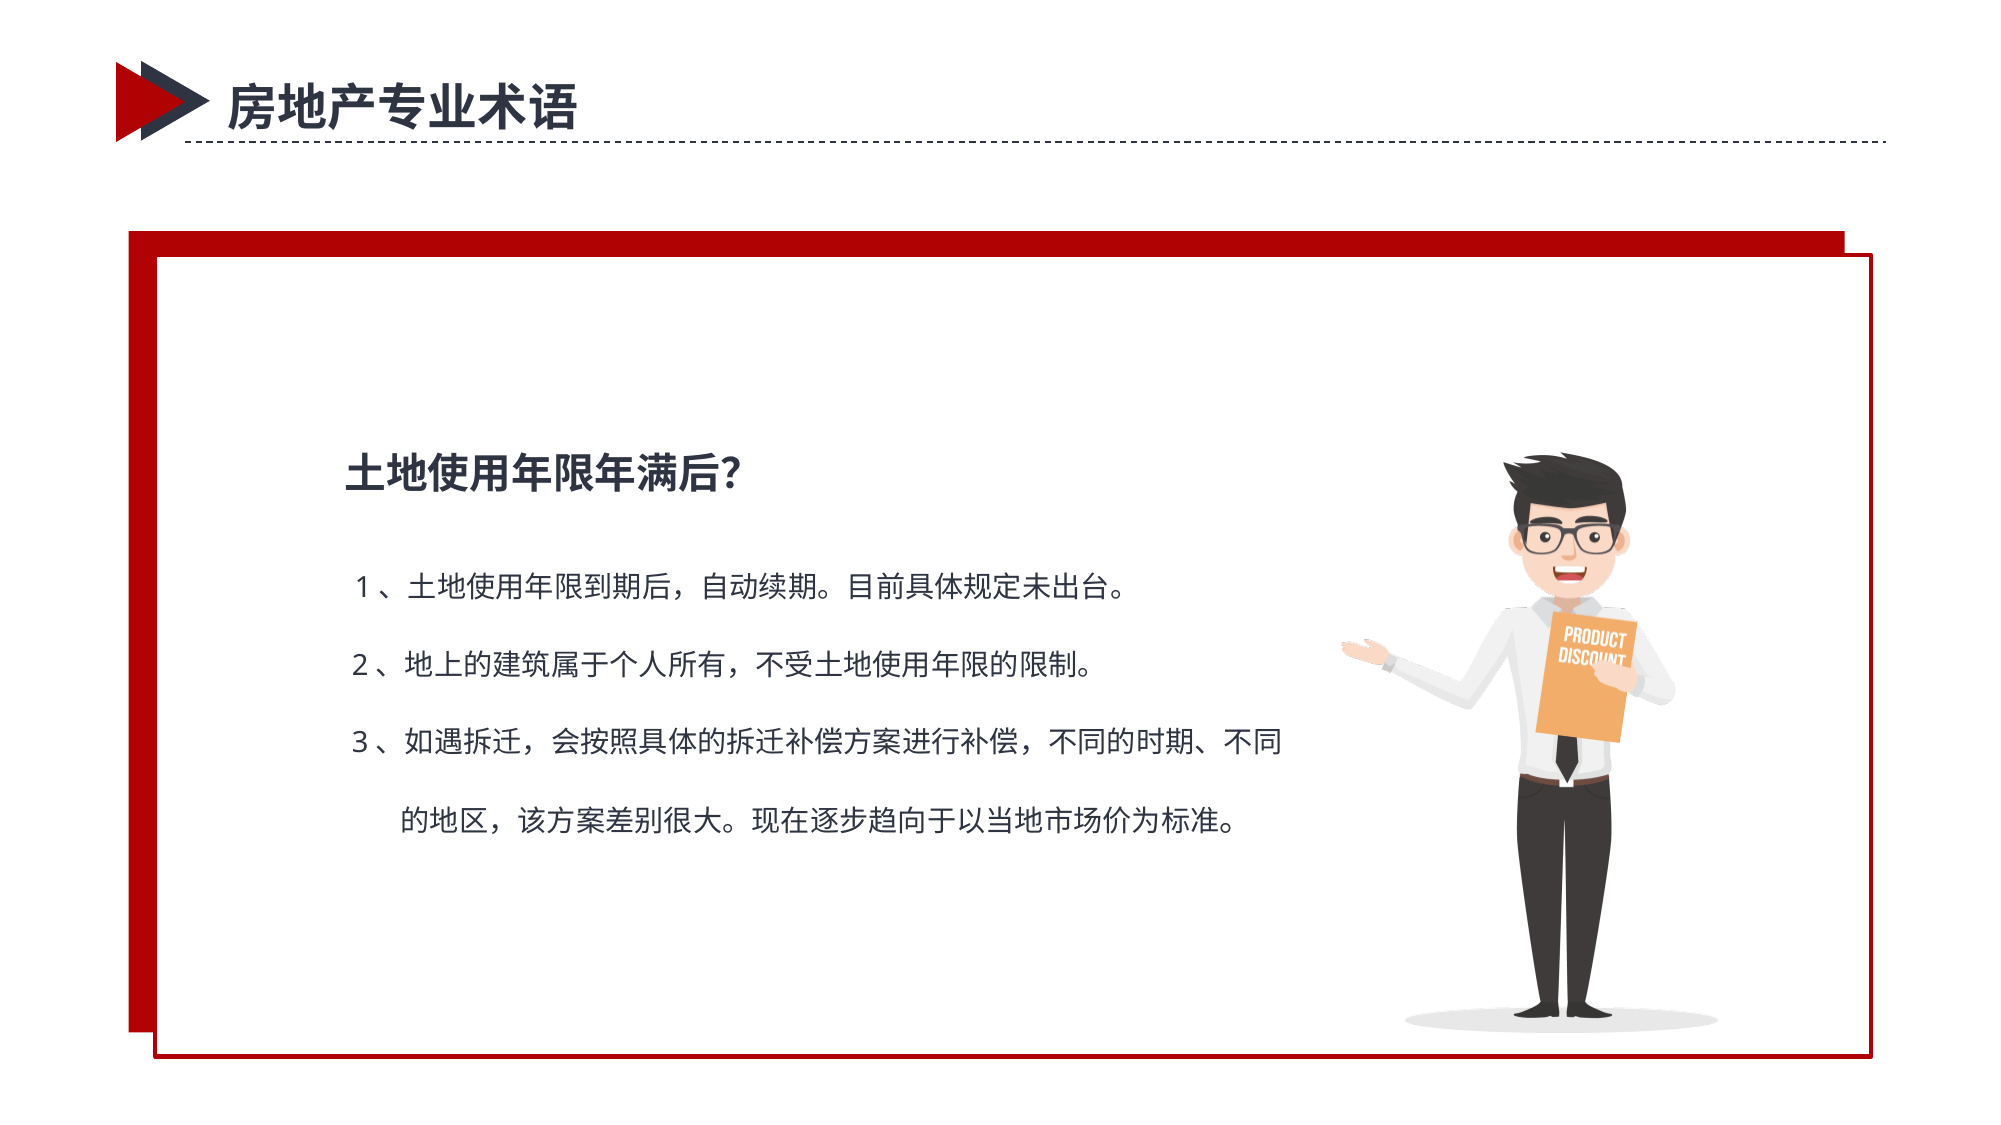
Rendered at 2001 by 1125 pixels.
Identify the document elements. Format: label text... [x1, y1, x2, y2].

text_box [128, 230, 1872, 1057]
text_box 房地产专业术语 [199, 68, 607, 157]
picture [1340, 452, 1719, 1033]
